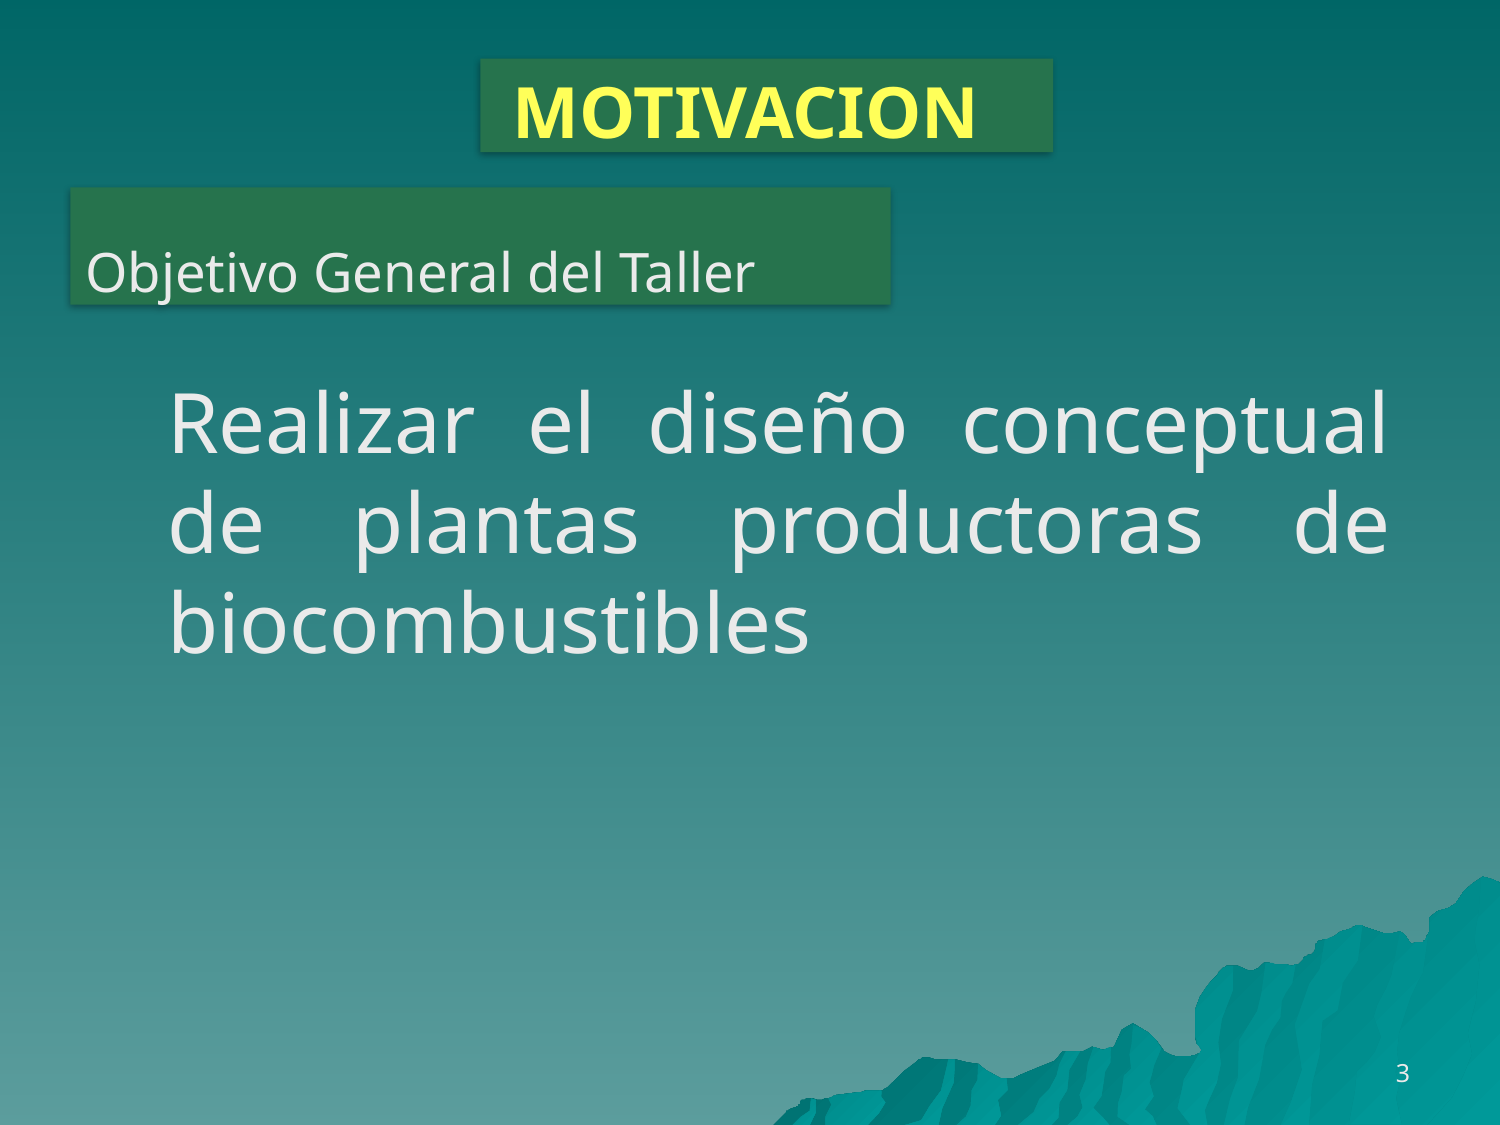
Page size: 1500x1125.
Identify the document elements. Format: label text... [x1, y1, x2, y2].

text_box MOTIVACION [480, 58, 1054, 153]
slide_number 3 [1074, 1023, 1426, 1100]
text_box Objetivo General del Taller [70, 187, 891, 305]
text_box Realizar el diseño conceptual de plantas productoras de biocombustibles [152, 363, 1407, 678]
